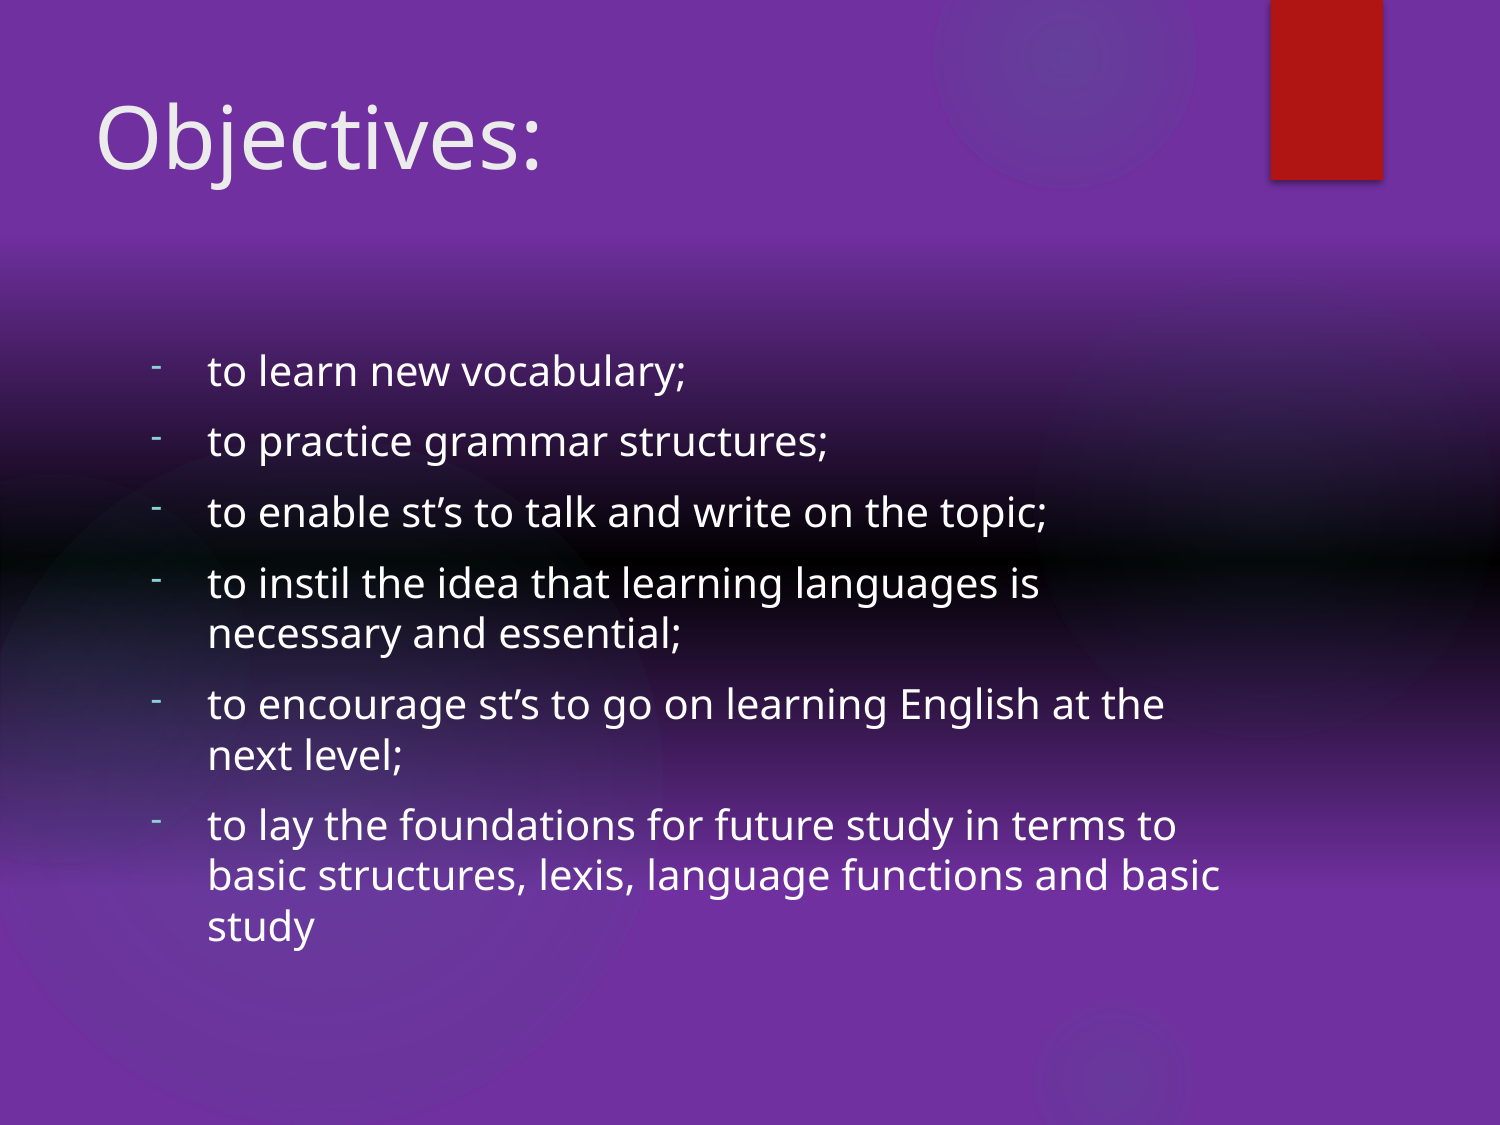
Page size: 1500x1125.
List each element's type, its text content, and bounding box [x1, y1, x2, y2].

title Objectives: [79, 74, 1237, 304]
list to learn new vocabulary; to practice grammar structures; to enable st’s to talk and write on the topic; to instil the idea that learning languages is necessary and essential; to encourage st’s to go on learning English at the next level; to lay the foundations for future study in terms to basic structures, lexis, language functions and basic study [135, 336, 1237, 1025]
